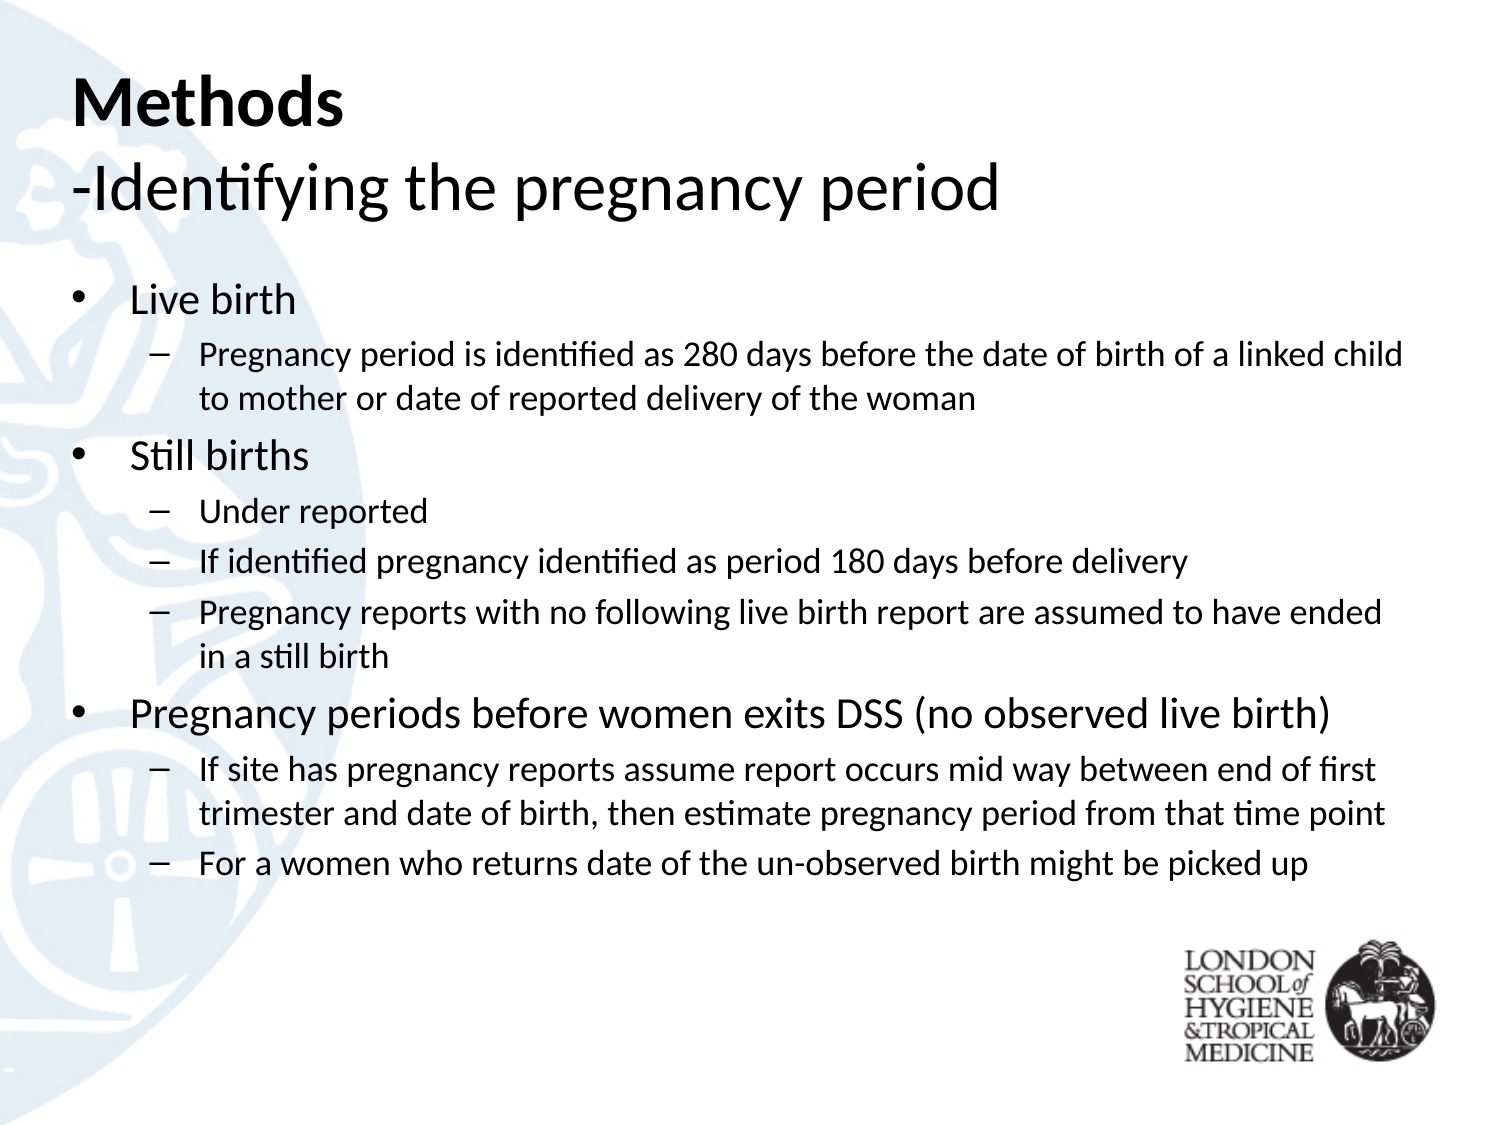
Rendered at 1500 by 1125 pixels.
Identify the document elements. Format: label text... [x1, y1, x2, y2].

list Live birth Pregnancy period is identified as 280 days before the date of birth of a linked child to mother or date of reported delivery of the woman Still births Under reported If identified pregnancy identified as period 180 days before delivery Pregnancy reports with no following live birth report are assumed to have ended in a still birth Pregnancy periods before women exits DSS (no observed live birth) If site has pregnancy reports assume report occurs mid way between end of first trimester and date of birth, then estimate pregnancy period from that time point For a women who returns date of the un-observed birth might be picked up [56, 262, 1426, 899]
picture [0, 0, 1500, 1125]
title Methods -Identifying the pregnancy period [56, 44, 1379, 233]
